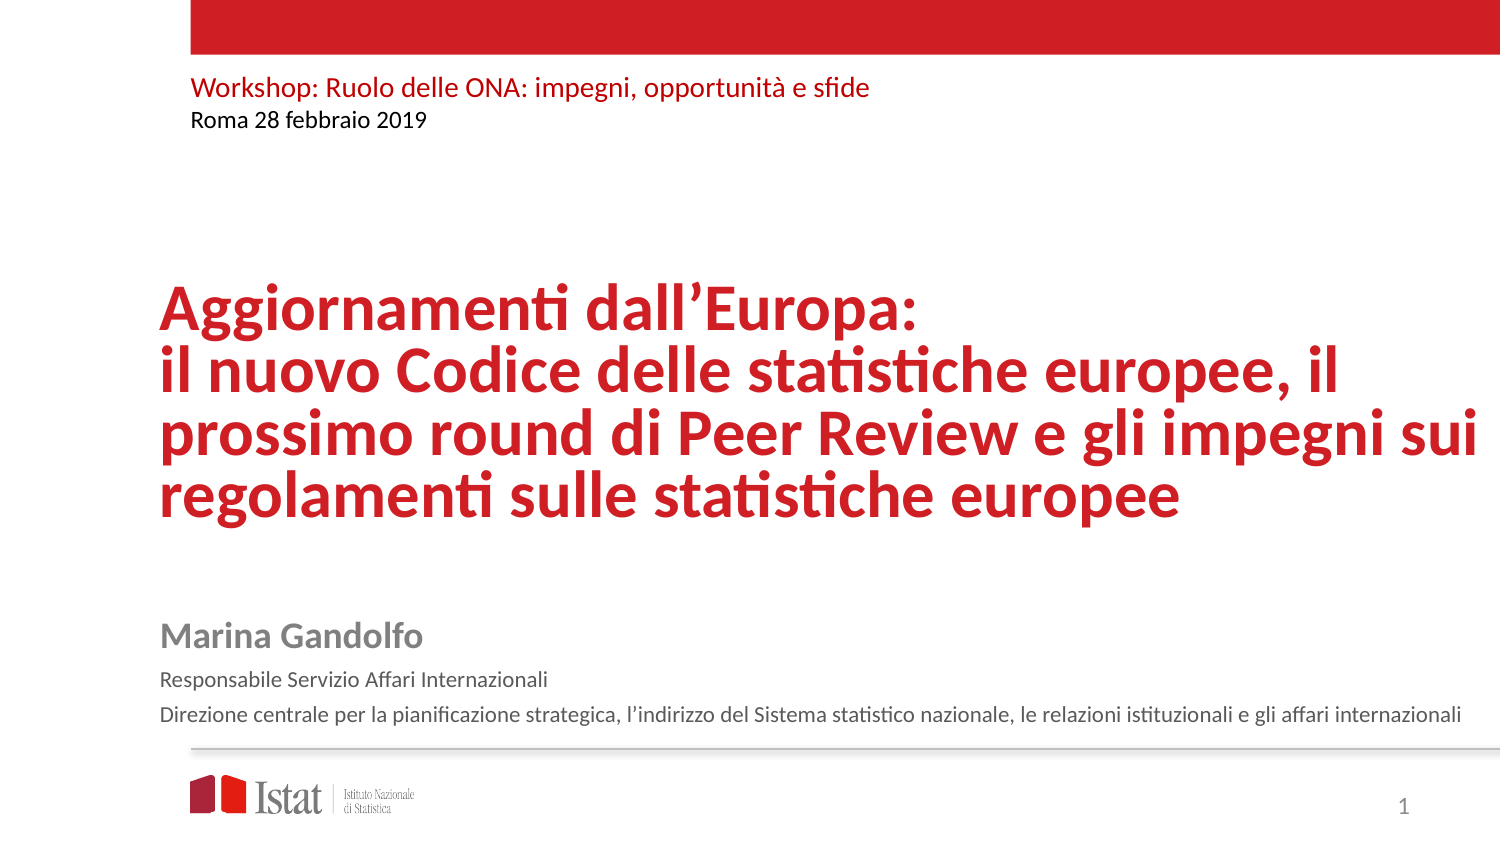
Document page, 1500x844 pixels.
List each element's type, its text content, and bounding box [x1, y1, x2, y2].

slide_number 1 [1074, 782, 1425, 827]
text_box Workshop: Ruolo delle ONA: impegni, opportunità e sfide Roma 28 febbraio 2019 [190, 33, 1224, 134]
text_box [190, 0, 1500, 55]
text_box Aggiornamenti dall’Europa: il nuovo Codice delle statistiche europee, il prossimo round di Peer Review e gli impegni sui regolamenti sulle statistiche europee Marina Gandolfo Responsabile Servizio Affari Internazionali Direzione centrale per la pianificazione strategica, l’indirizzo del Sistema statistico nazionale, le relazioni istituzionali e gli affari internazionali [159, 281, 1487, 763]
picture [190, 775, 414, 814]
